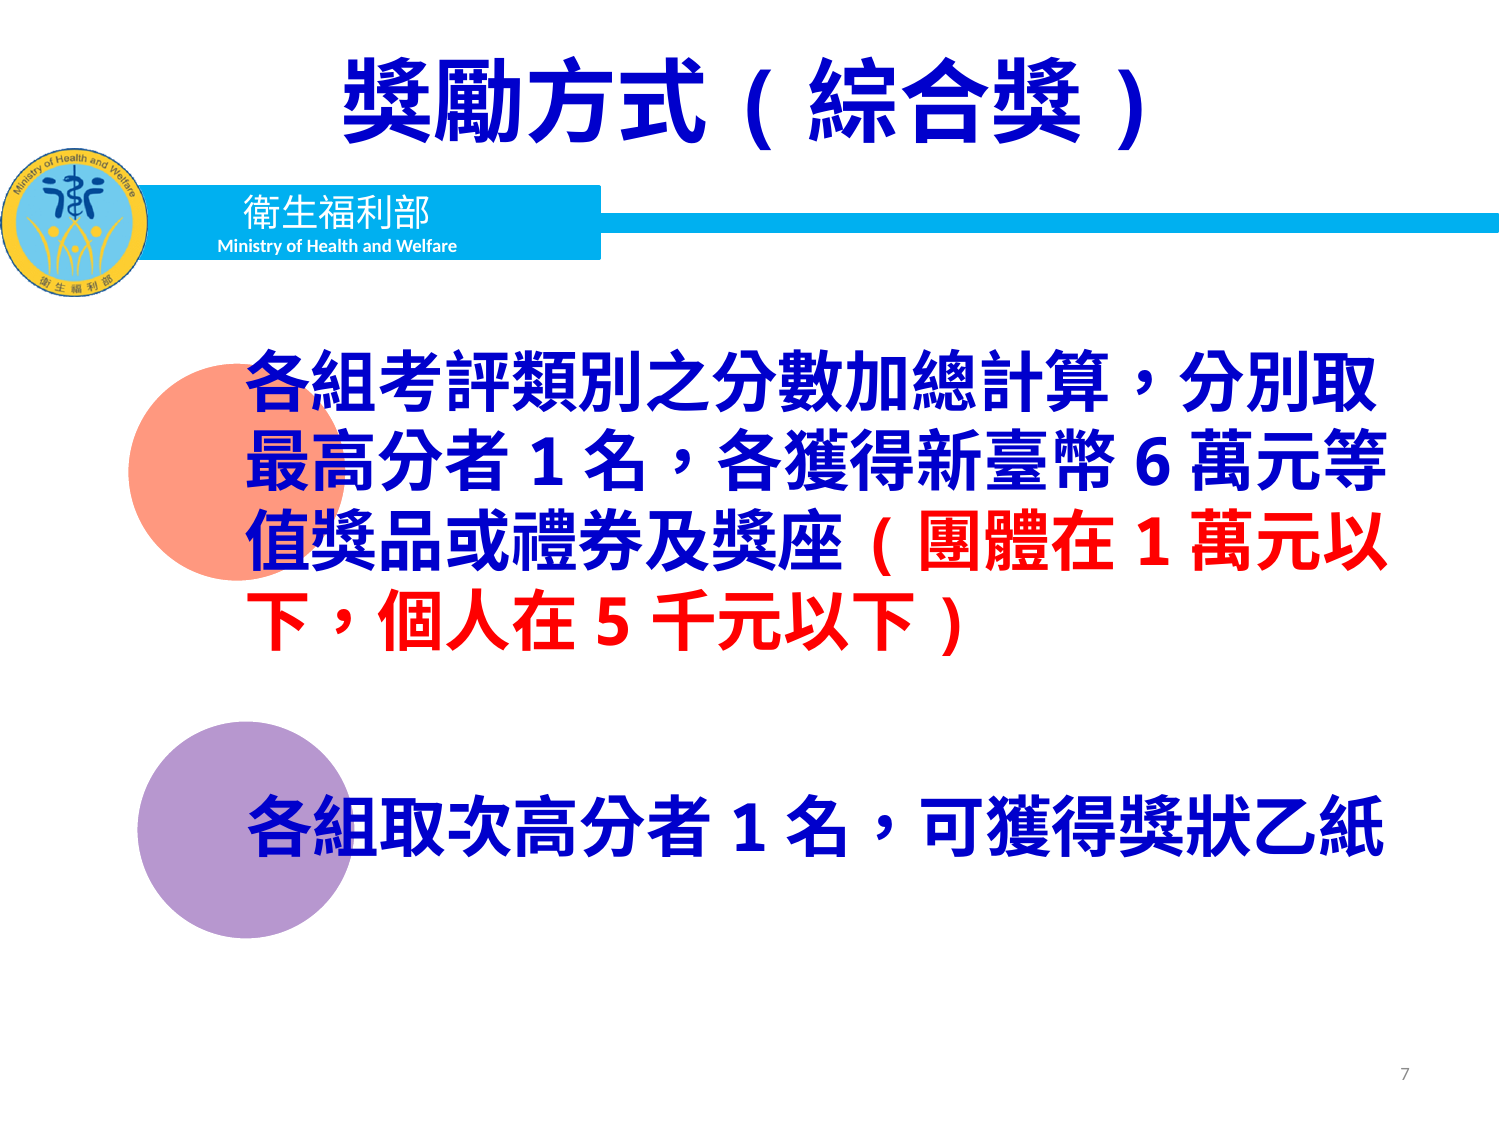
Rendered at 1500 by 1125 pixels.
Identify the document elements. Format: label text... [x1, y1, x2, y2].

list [76, 314, 1427, 977]
title 獎勵方式(綜合獎) [75, 4, 1426, 192]
picture [0, 148, 148, 297]
slide_number 7 [1074, 1042, 1425, 1103]
